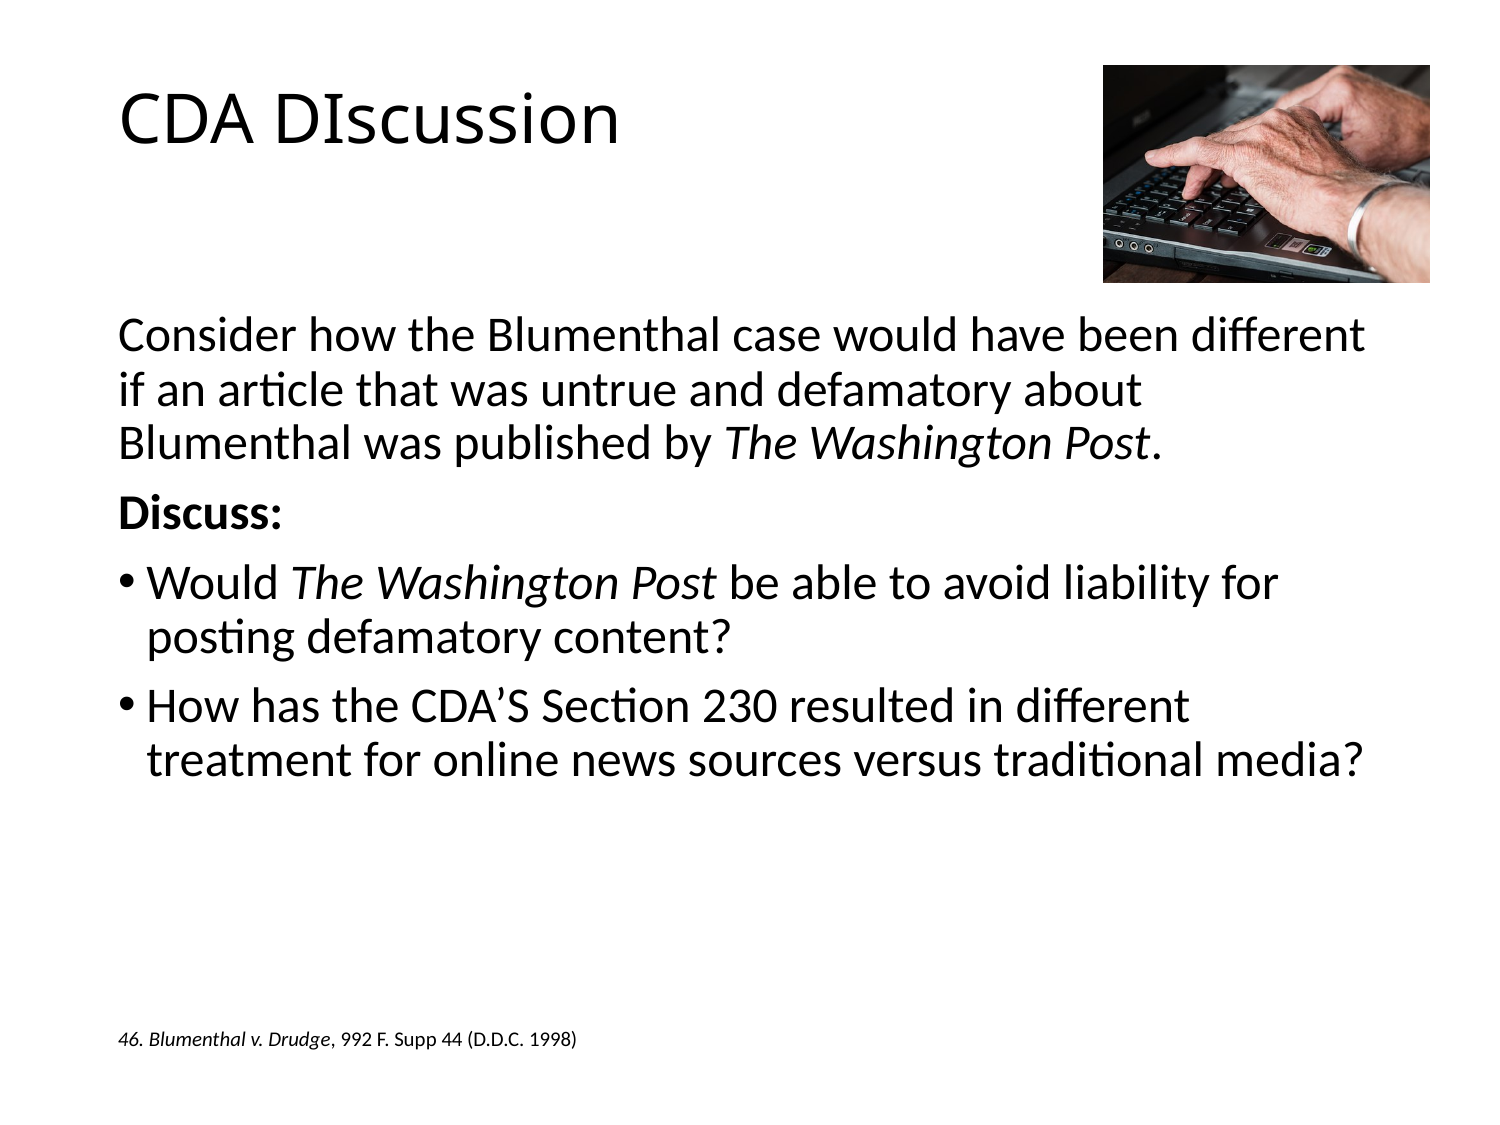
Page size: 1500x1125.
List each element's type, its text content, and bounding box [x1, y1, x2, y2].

list Consider how the Blumenthal case would have been different if an article that was untrue and defamatory about Blumenthal was published by The Washington Post. Discuss: Would The Washington Post be able to avoid liability for posting defamatory content? How has the CDA’S Section 230 resulted in different treatment for online news sources versus traditional media? [102, 225, 1398, 940]
title CDA DIscussion [102, 12, 1398, 225]
picture [1103, 65, 1430, 283]
text_box 46. Blumenthal v. Drudge, 992 F. Supp 44 (D.D.C. 1998) [103, 1018, 1430, 1083]
